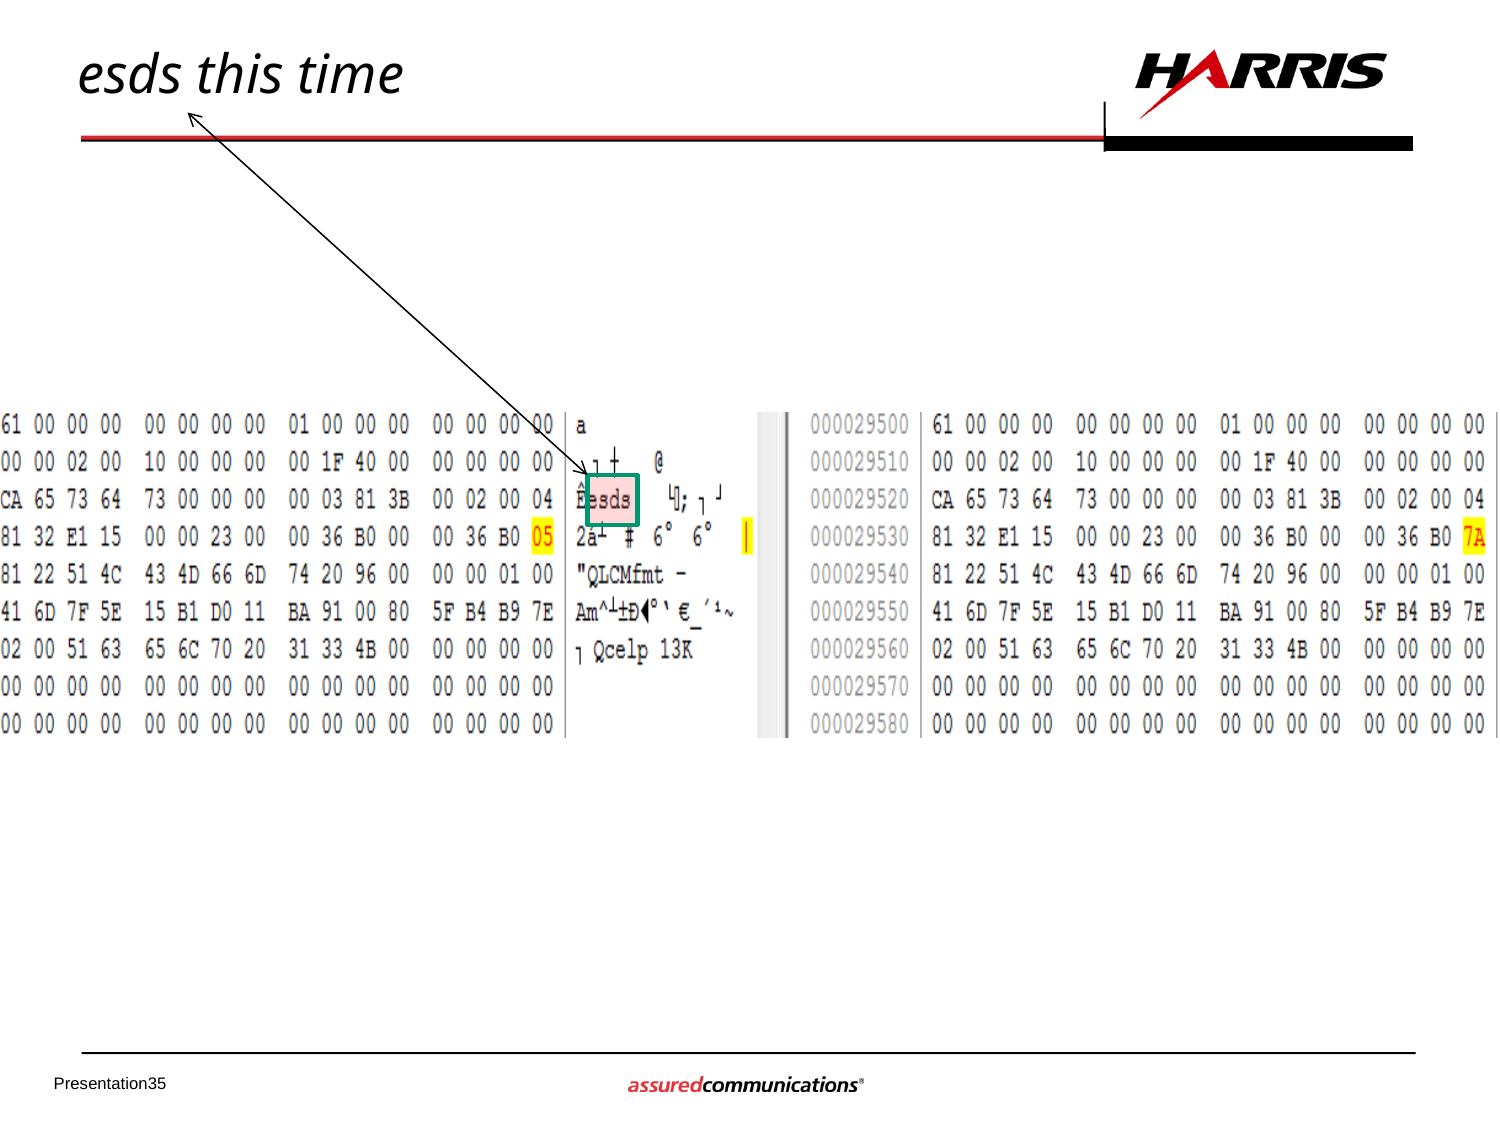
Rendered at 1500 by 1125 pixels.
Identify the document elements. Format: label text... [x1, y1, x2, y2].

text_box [187, 112, 588, 476]
picture [628, 1076, 864, 1092]
title esds this time [62, 27, 951, 117]
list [0, 412, 1500, 738]
picture [1135, 49, 1387, 119]
